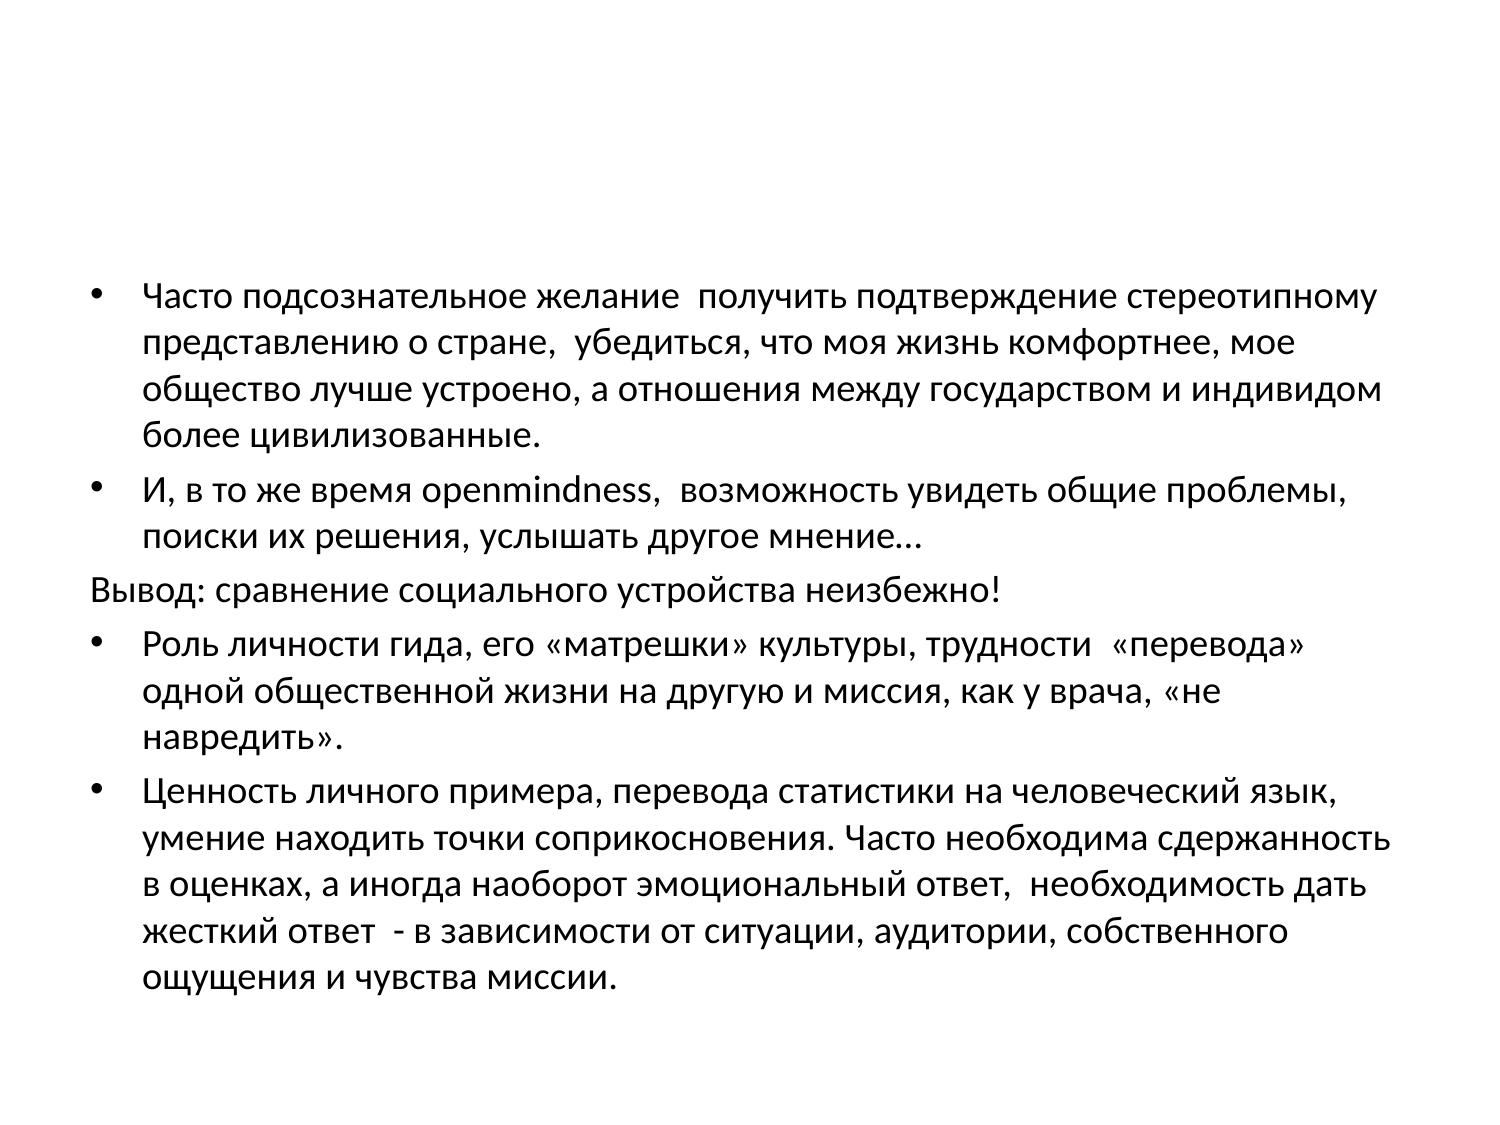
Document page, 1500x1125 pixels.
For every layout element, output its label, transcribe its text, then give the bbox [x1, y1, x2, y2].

list Часто подсознательное желание получить подтверждение стереотипному представлению о стране, убедиться, что моя жизнь комфортнее, мое общество лучше устроено, а отношения между государством и индивидом более цивилизованные. И, в то же время openmindness, возможность увидеть общие проблемы, поиски их решения, услышать другое мнение… Вывод: сравнение социального устройства неизбежно! Роль личности гида, его «матрешки» культуры, трудности «перевода» одной общественной жизни на другую и миссия, как у врача, «не навредить». Ценность личного примера, перевода статистики на человеческий язык, умение находить точки соприкосновения. Часто необходима сдержанность в оценках, а иногда наоборот эмоциональный ответ, необходимость дать жесткий ответ - в зависимости от ситуации, аудитории, собственного ощущения и чувства миссии. [75, 262, 1425, 1005]
